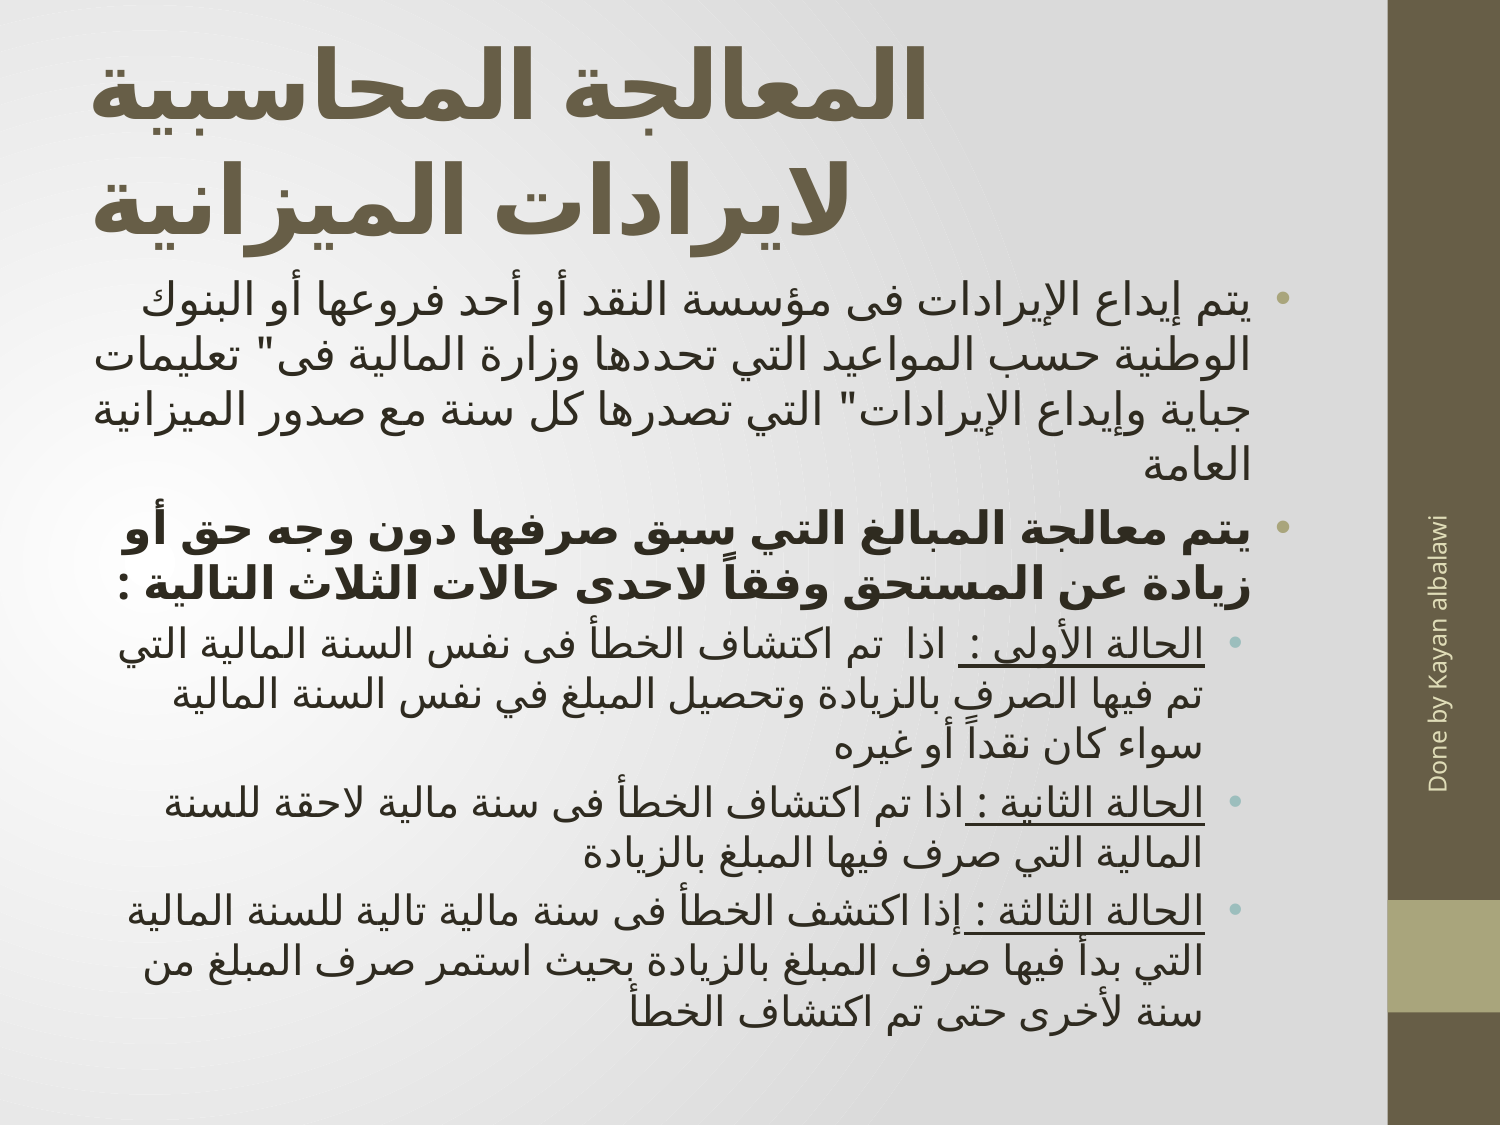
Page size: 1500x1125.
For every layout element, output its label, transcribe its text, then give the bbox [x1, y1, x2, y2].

footer Done by Kayan albalawi [1408, 500, 1469, 889]
title المعالجة المحاسبية لايرادات الميزانية [75, 45, 1325, 233]
list يتم إيداع الإيرادات فى مؤسسة النقد أو أحد فروعها أو البنوك الوطنية حسب المواعيد التي تحددها وزارة المالية فى" تعليمات جباية وإيداع الإيرادات" التي تصدرها كل سنة مع صدور الميزانية العامة يتم معالجة المبالغ التي سبق صرفها دون وجه حق أو زيادة عن المستحق وفقاً لاحدى حالات الثلاث التالية : الحالة الأولى : اذا تم اكتشاف الخطأ فى نفس السنة المالية التي تم فيها الصرف بالزيادة وتحصيل المبلغ في نفس السنة المالية سواء كان نقداً أو غيره الحالة الثانية : اذا تم اكتشاف الخطأ فى سنة مالية لاحقة للسنة المالية التي صرف فيها المبلغ بالزيادة الحالة الثالثة : إذا اكتشف الخطأ فى سنة مالية تالية للسنة المالية التي بدأ فيها صرف المبلغ بالزيادة بحيث استمر صرف المبلغ من سنة لأخرى حتى تم اكتشاف الخطأ [75, 262, 1325, 1050]
